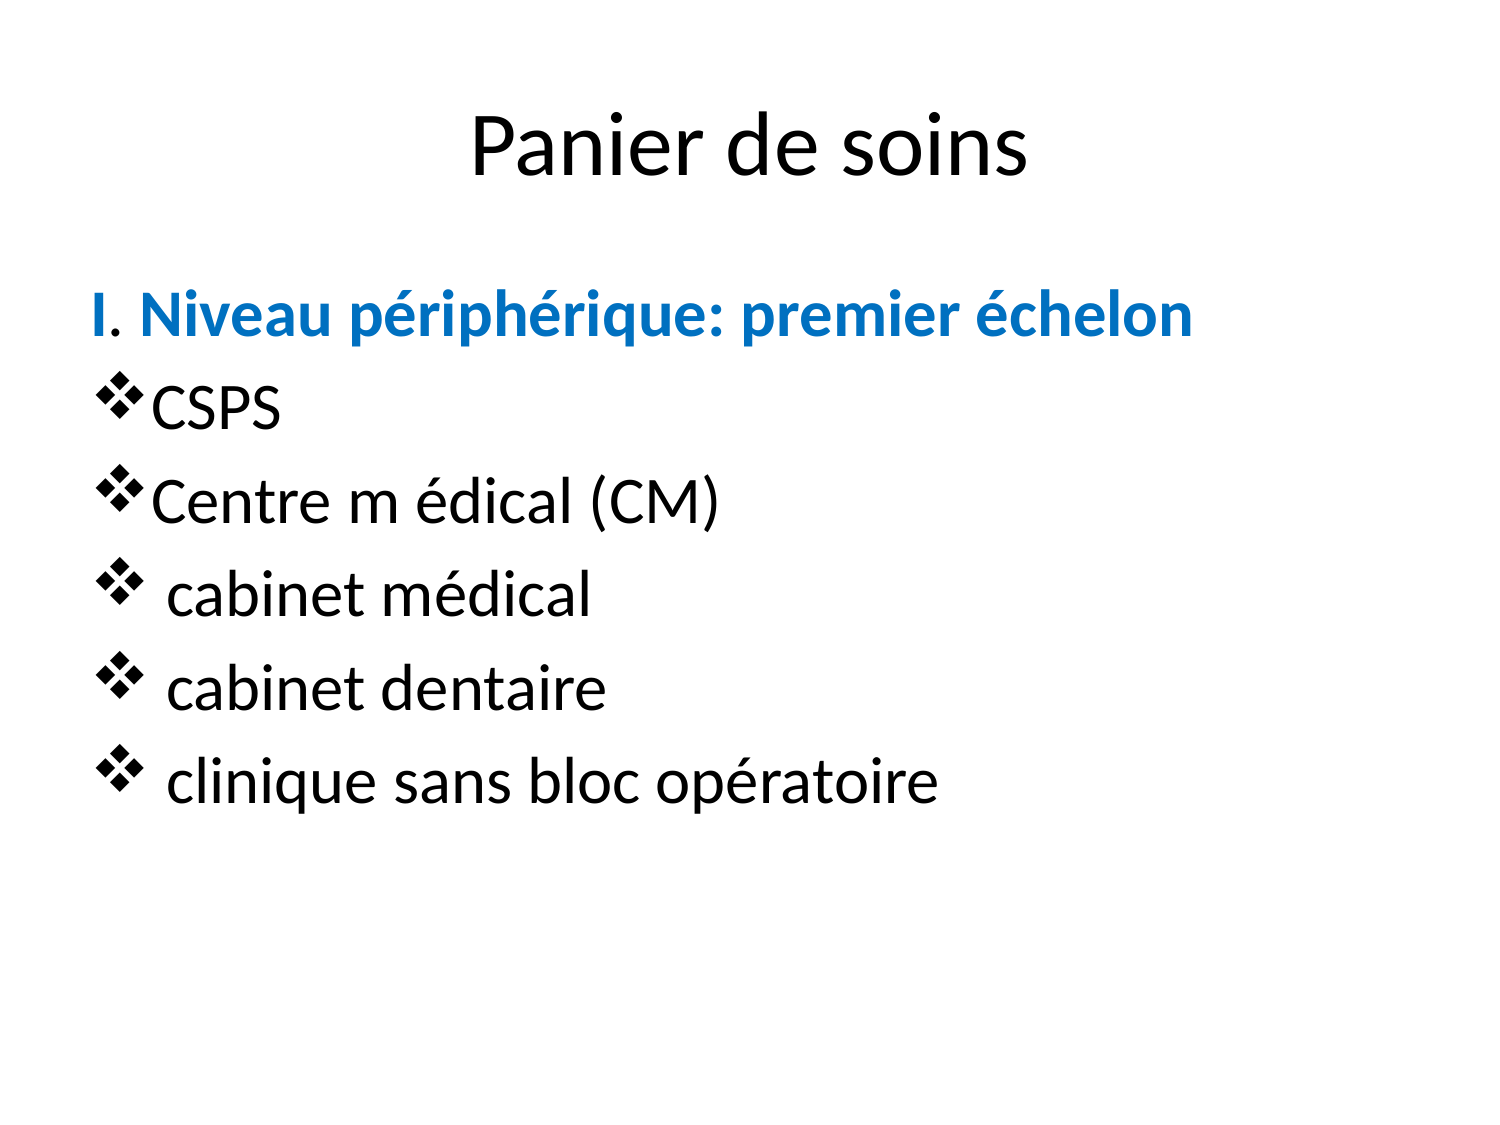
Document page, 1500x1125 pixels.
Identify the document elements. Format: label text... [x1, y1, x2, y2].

list I. Niveau périphérique: premier échelon CSPS Centre m édical (CM) cabinet médical cabinet dentaire clinique sans bloc opératoire [75, 262, 1425, 1005]
title Panier de soins [75, 45, 1425, 233]
